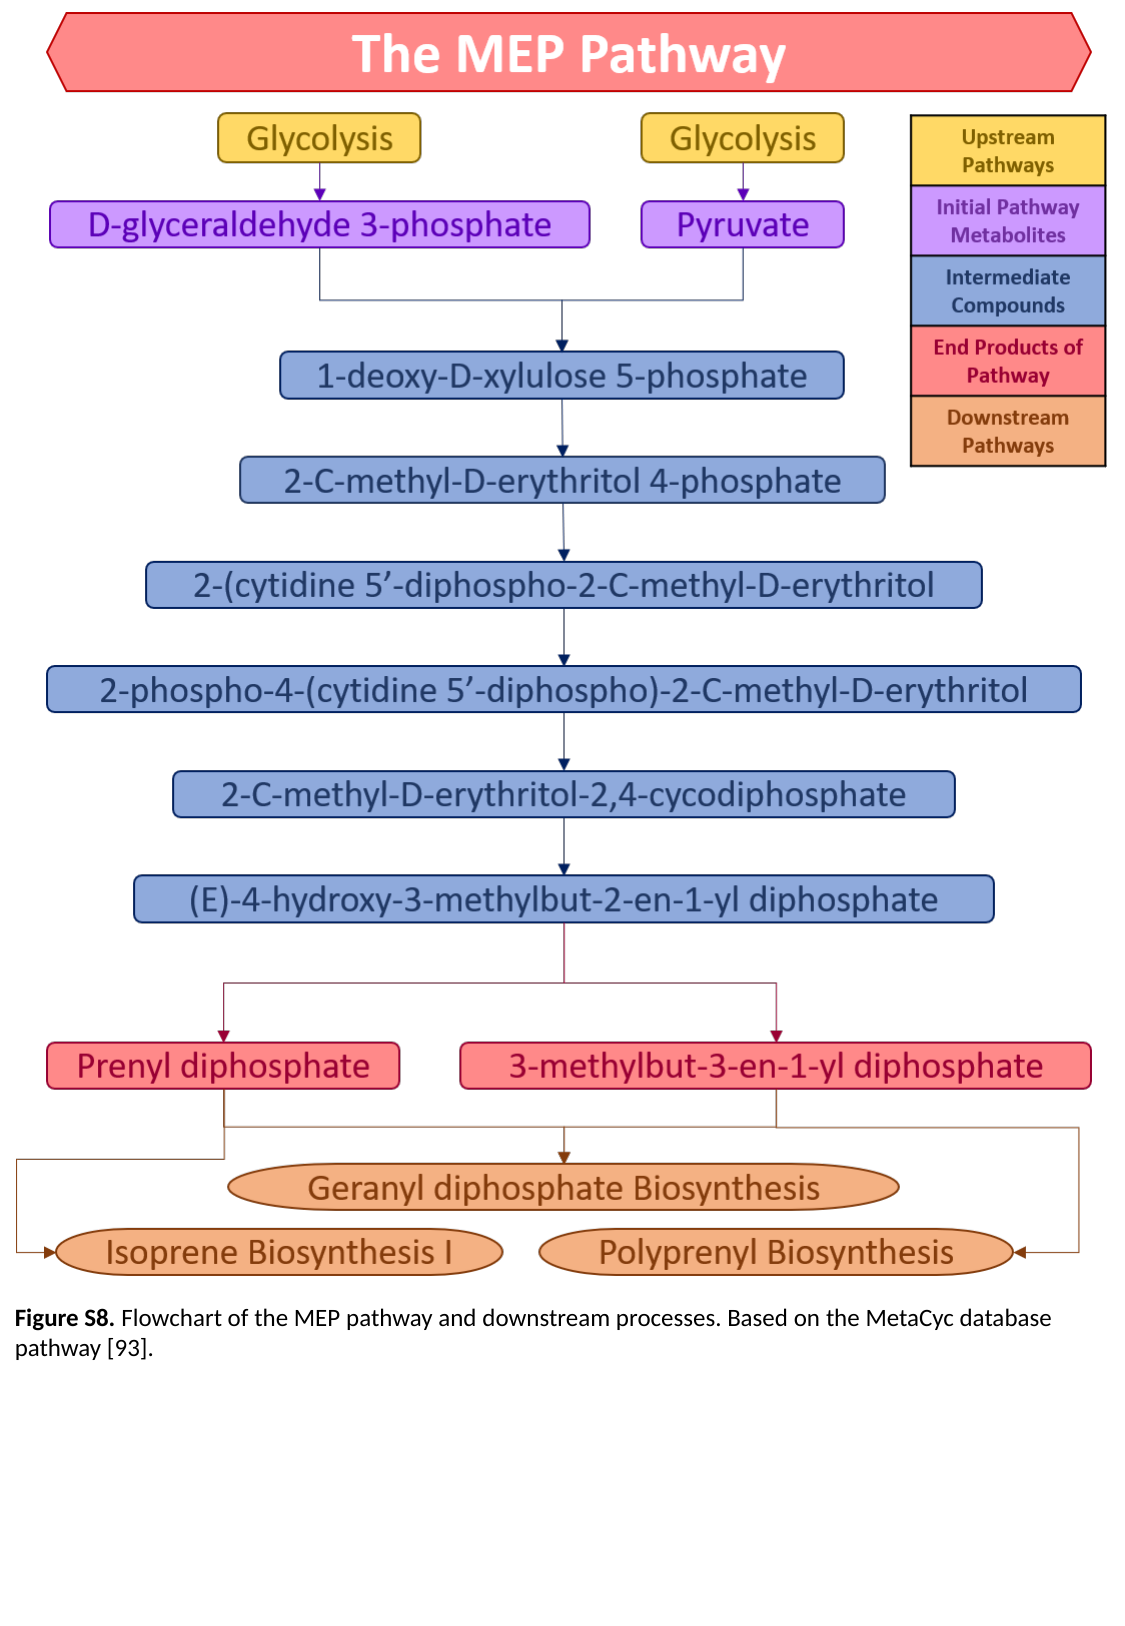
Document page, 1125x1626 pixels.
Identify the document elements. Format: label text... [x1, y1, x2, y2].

text_box Figure S8. Flowchart of the MEP pathway and downstream processes. Based on the MetaCyc database pathway [93]. [0, 1293, 1125, 1369]
picture [16, 0, 1108, 1297]
